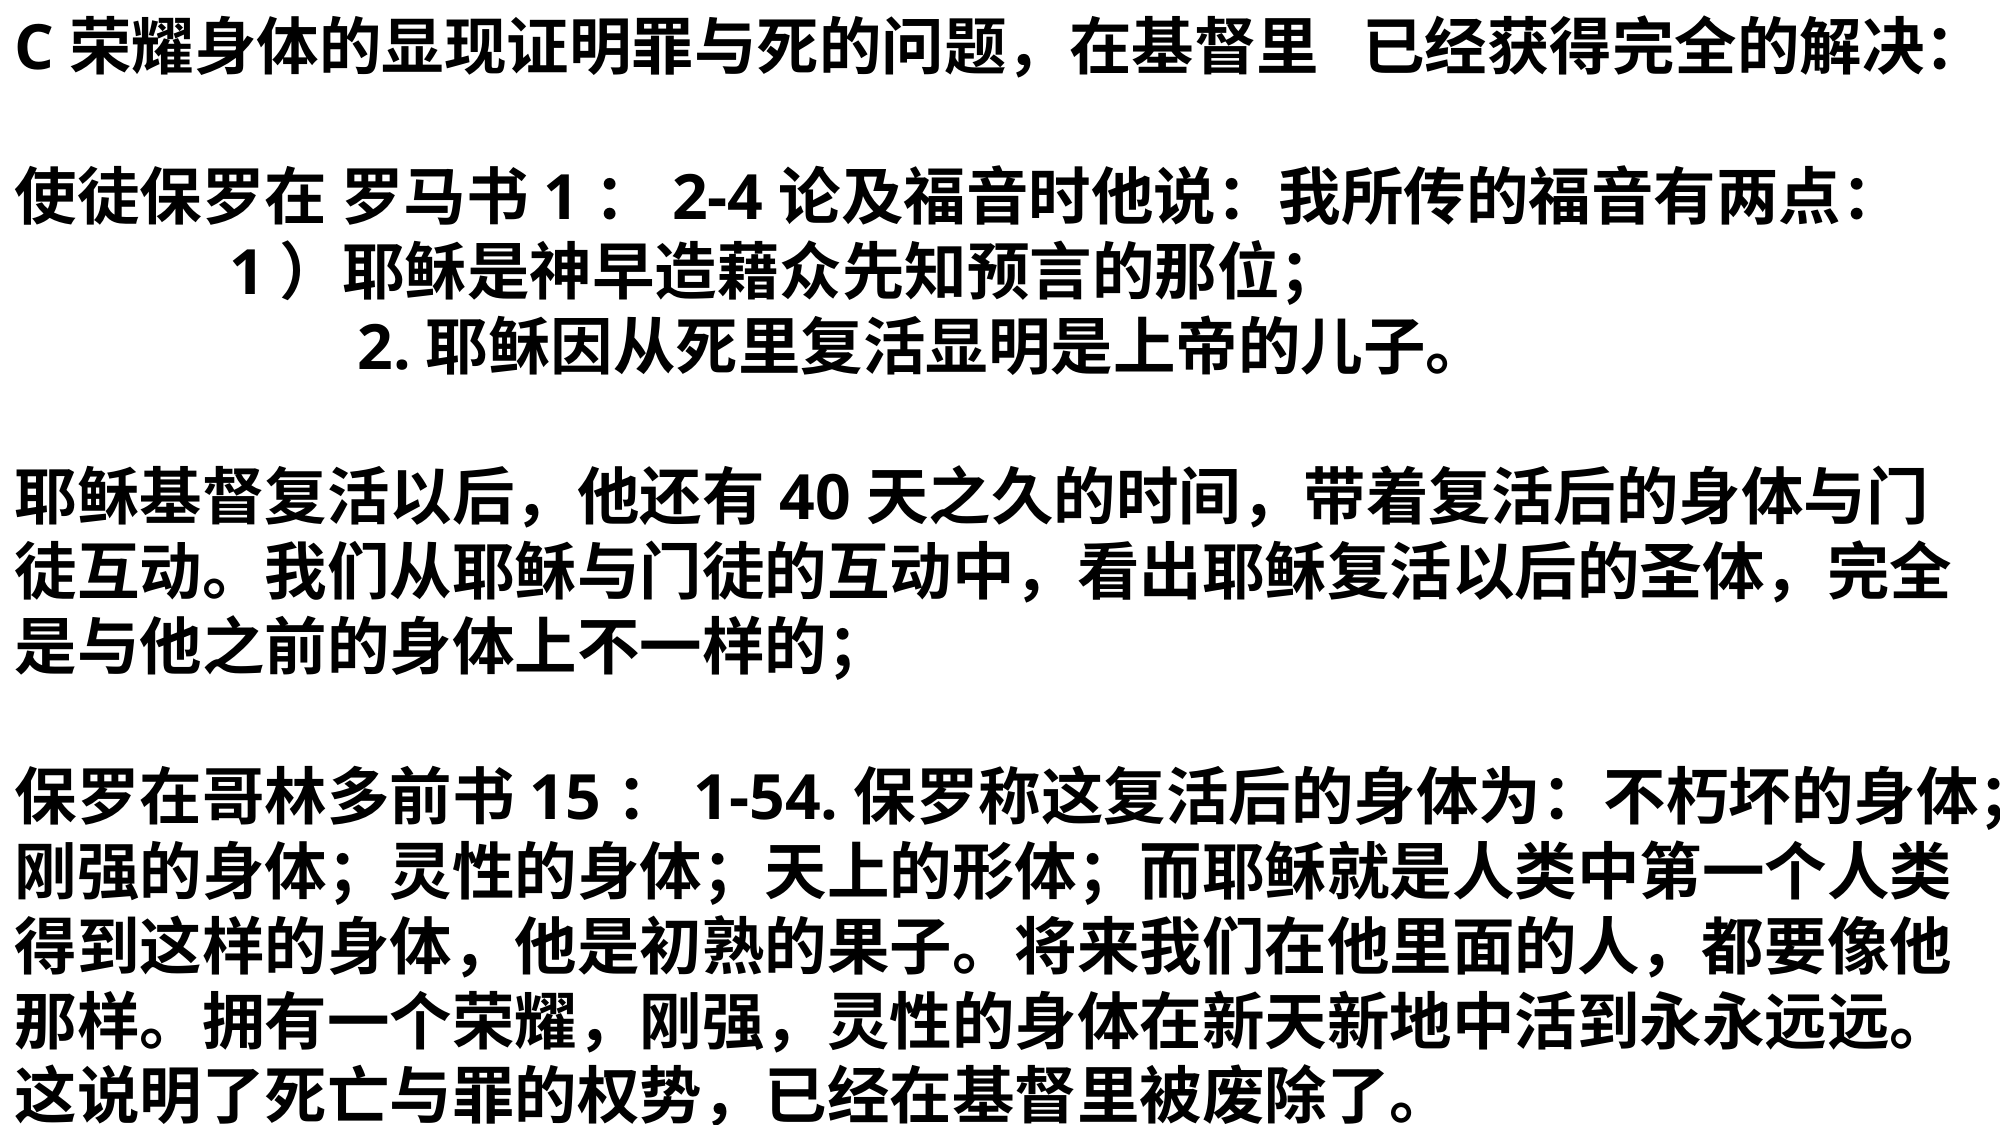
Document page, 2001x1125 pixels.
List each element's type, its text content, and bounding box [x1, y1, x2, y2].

text_box C荣耀身体的显现证明罪与死的问题，在基督里 已经获得完全的解决： 使徒保罗在 罗马书1：2-4论及福音时他说：我所传的福音有两点： 1）耶稣是神早造藉众先知预言的那位； 2.耶稣因从死里复活显明是上帝的儿子。 耶稣基督复活以后，他还有40天之久的时间，带着复活后的身体与门徒互动。我们从耶稣与门徒的互动中，看出耶稣复活以后的圣体，完全是与他之前的身体上不一样的； 保罗在哥林多前书15：1-54.保罗称这复活后的身体为：不朽坏的身体；刚强的身体；灵性的身体；天上的形体；而耶稣就是人类中第一个人类得到这样的身体，他是初熟的果子。将来我们在他里面的人，都要像他那样。拥有一个荣耀，刚强，灵性的身体在新天新地中活到永永远远。这说明了死亡与罪的权势，已经在基督里被废除了。 [0, 0, 2000, 1125]
